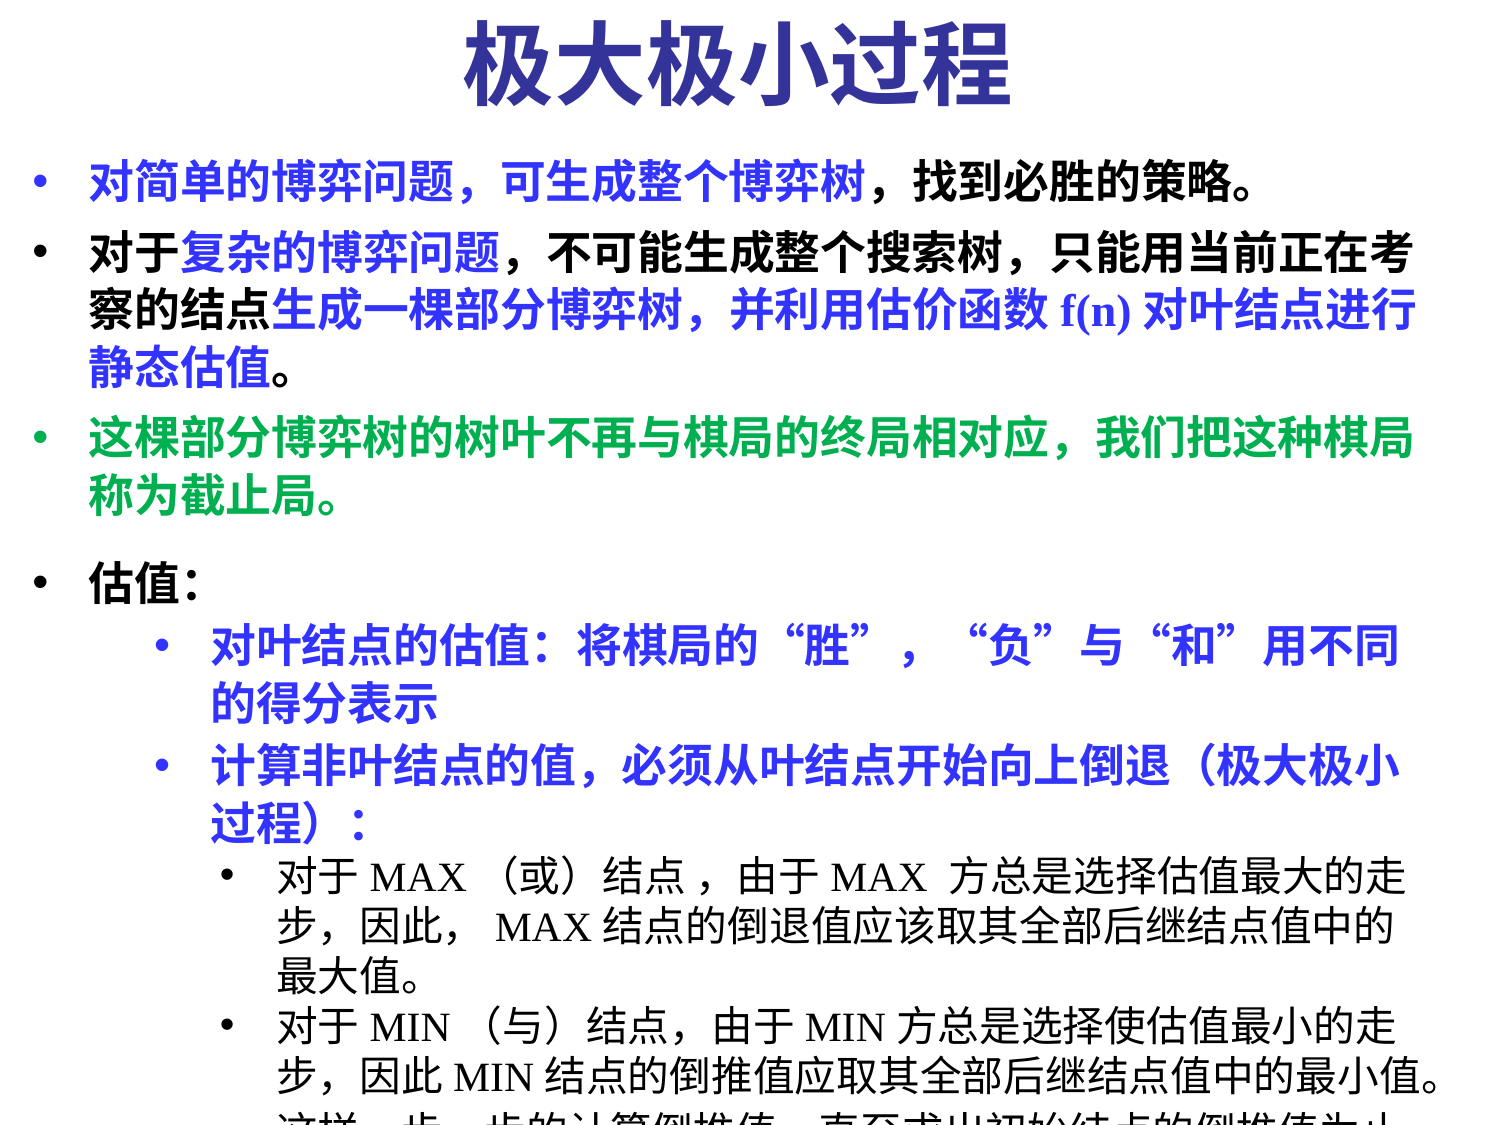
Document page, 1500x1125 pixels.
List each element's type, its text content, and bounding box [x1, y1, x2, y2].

text_box 对简单的博弈问题，可生成整个博弈树，找到必胜的策略。 对于复杂的博弈问题，不可能生成整个搜索树，只能用当前正在考察的结点生成一棵部分博弈树，并利用估价函数f(n)对叶结点进行静态估值。 这棵部分博弈树的树叶不再与棋局的终局相对应，我们把这种棋局称为截止局。 估值： 对叶结点的估值：将棋局的“胜”，“负”与“和”用不同的得分表示 计算非叶结点的值，必须从叶结点开始向上倒退（极大极小过程）： 对于MAX（或）结点 ，由于MAX 方总是选择估值最大的走步，因此，MAX结点的倒退值应该取其全部后继结点值中的最大值。 对于MIN（与）结点，由于MIN方总是选择使估值最小的走步，因此MIN结点的倒推值应取其全部后继结点值中的最小值。 这样一步一步的计算倒推值，直至求出初始结点的倒推值为止。 [17, 143, 1442, 1125]
text_box 极大极小过程 [194, 0, 1282, 125]
